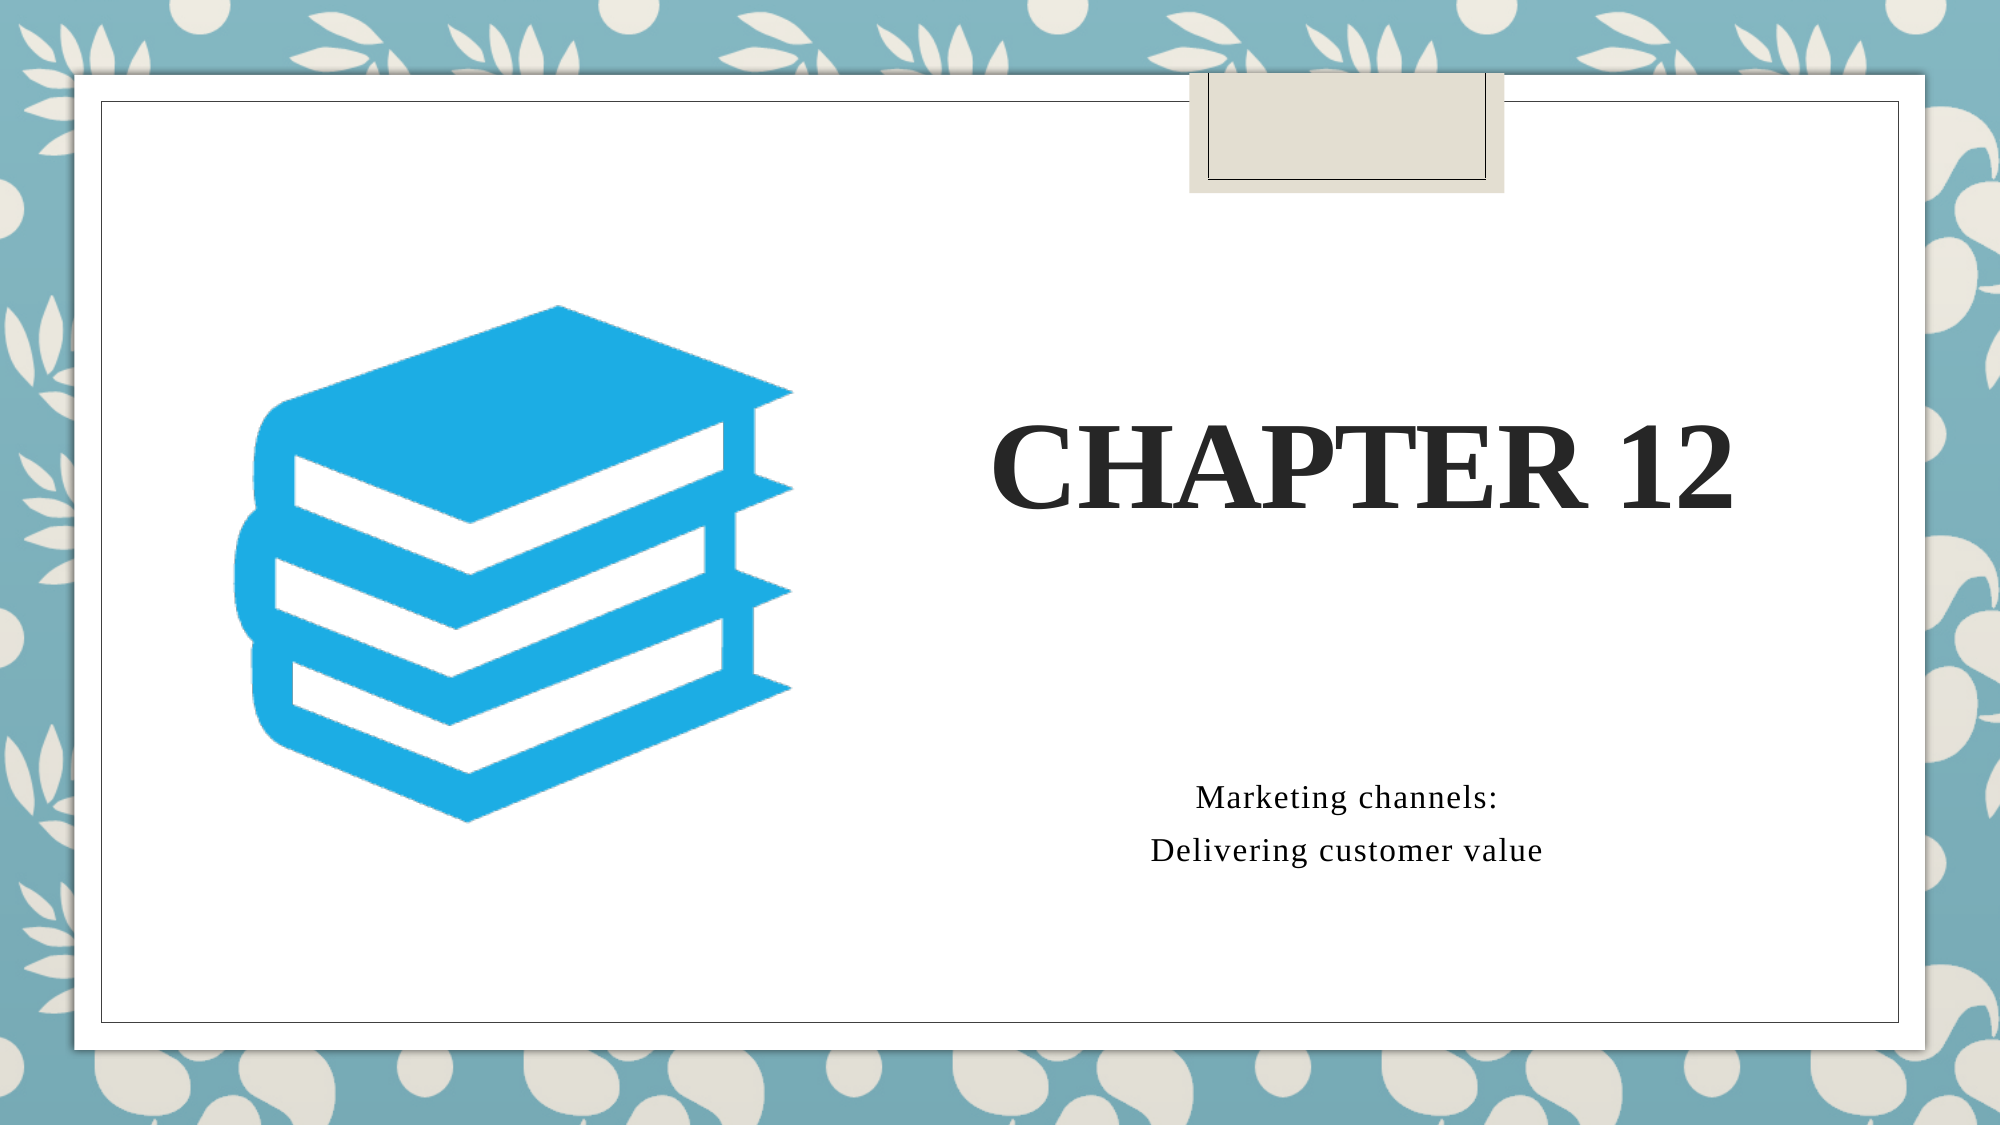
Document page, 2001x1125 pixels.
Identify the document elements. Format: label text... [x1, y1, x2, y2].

text_box [74, 74, 1925, 1050]
picture [203, 256, 820, 872]
subtitle Marketing channels: Delivering customer value [907, 768, 1787, 925]
text_box [1188, 72, 1505, 194]
title Chapter 12 [878, 221, 1816, 721]
text_box [101, 101, 1899, 1023]
